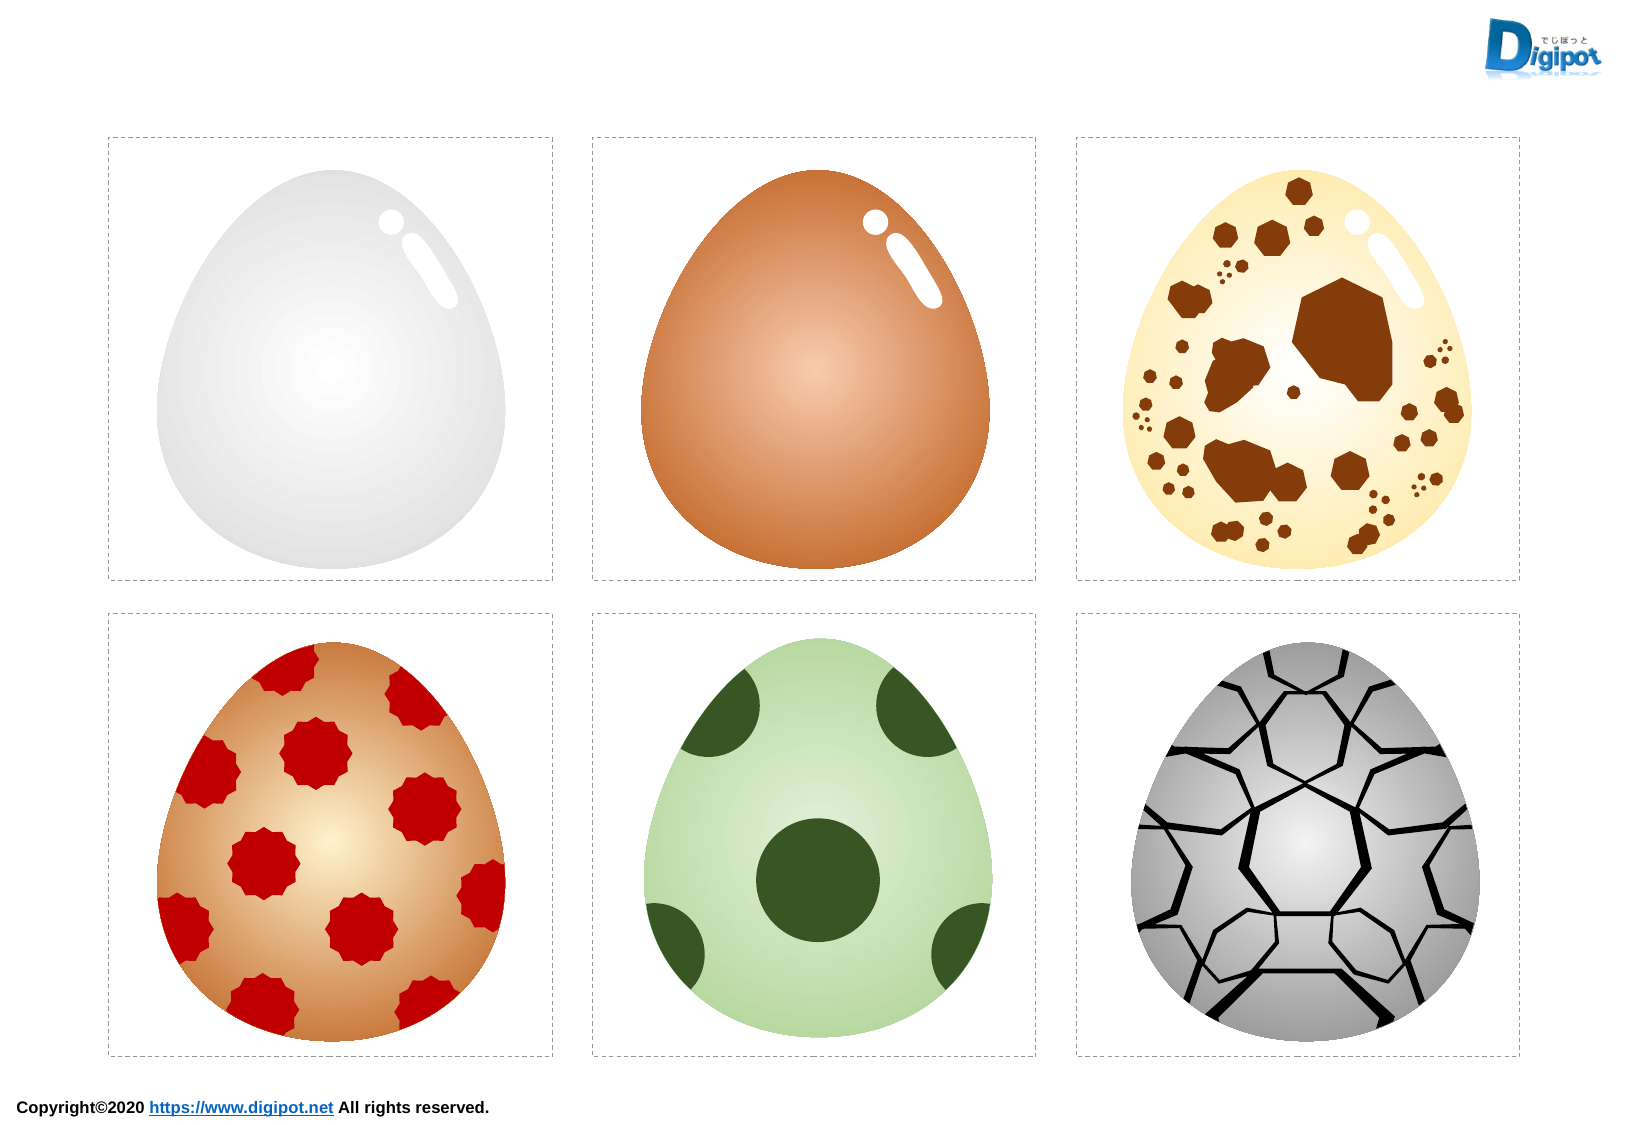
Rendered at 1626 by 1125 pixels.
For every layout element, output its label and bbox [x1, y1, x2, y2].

text_box [157, 642, 506, 1042]
text_box [1123, 170, 1472, 569]
picture [1485, 18, 1602, 82]
text_box [1131, 642, 1480, 1042]
text_box [157, 170, 506, 569]
text_box [641, 170, 990, 569]
text_box [644, 638, 993, 1038]
